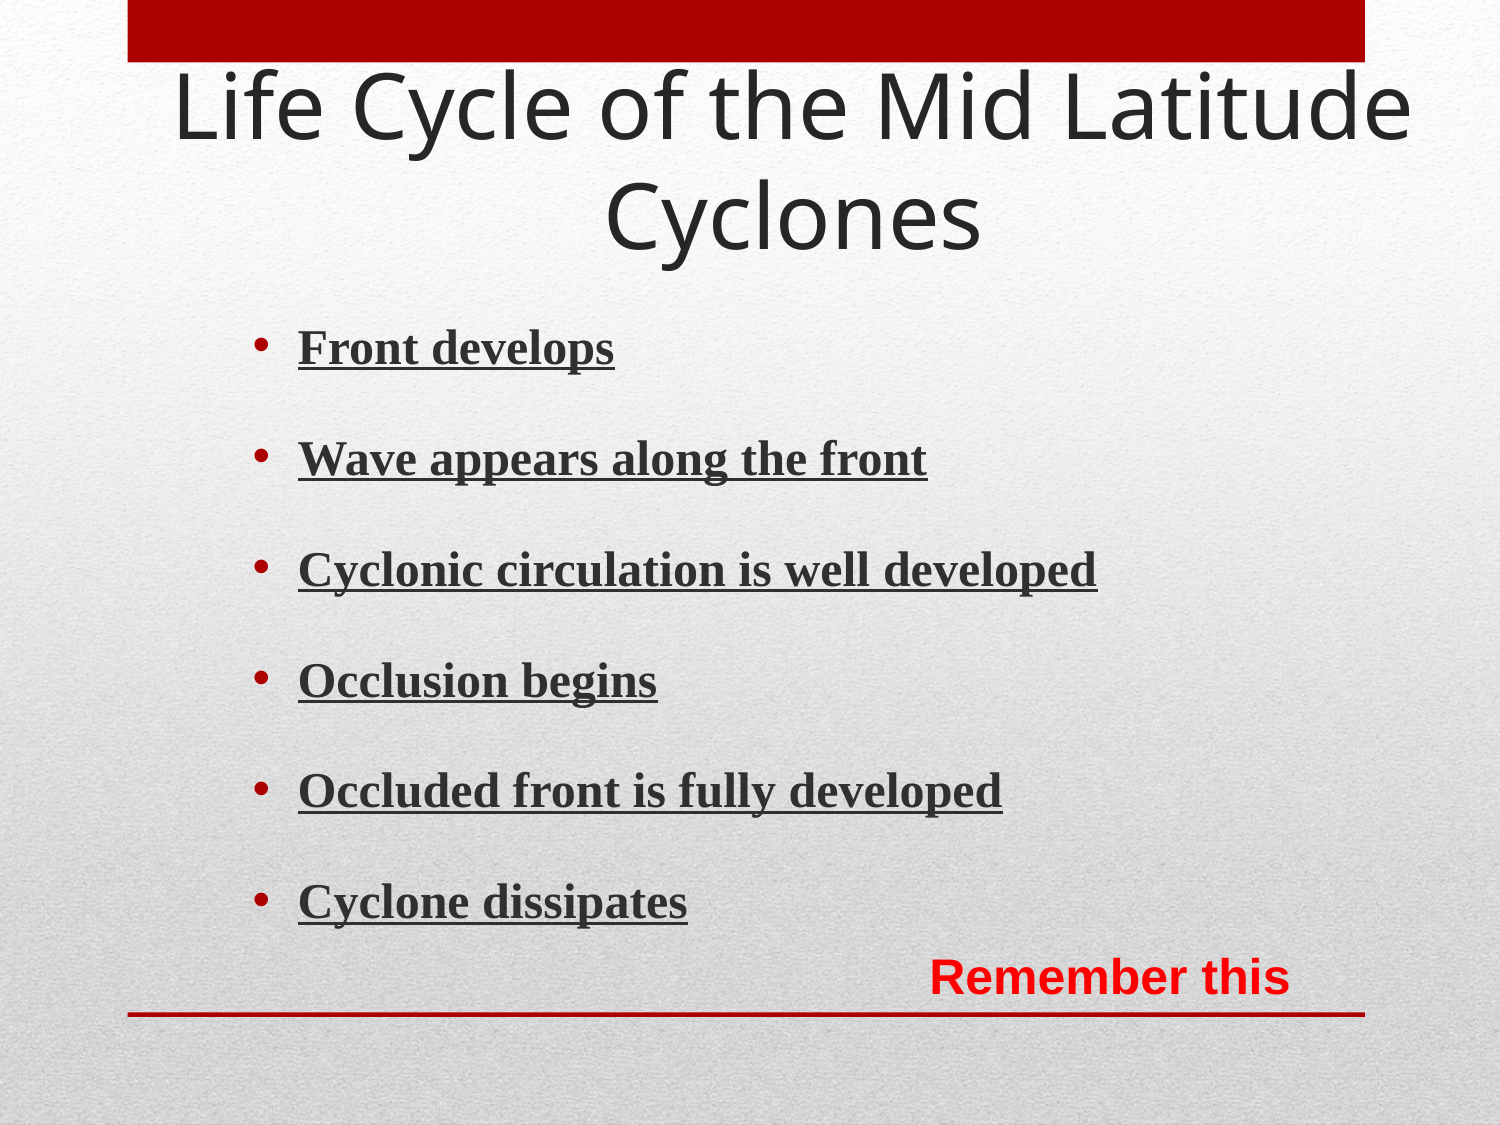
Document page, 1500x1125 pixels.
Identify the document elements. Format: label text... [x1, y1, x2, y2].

title Life Cycle of the Mid Latitude Cyclones [87, 87, 1500, 275]
text_box Remember this [914, 937, 1306, 1013]
list Front develops Wave appears along the front Cyclonic circulation is well developed Occlusion begins Occluded front is fully developed Cyclone dissipates [237, 249, 1363, 994]
